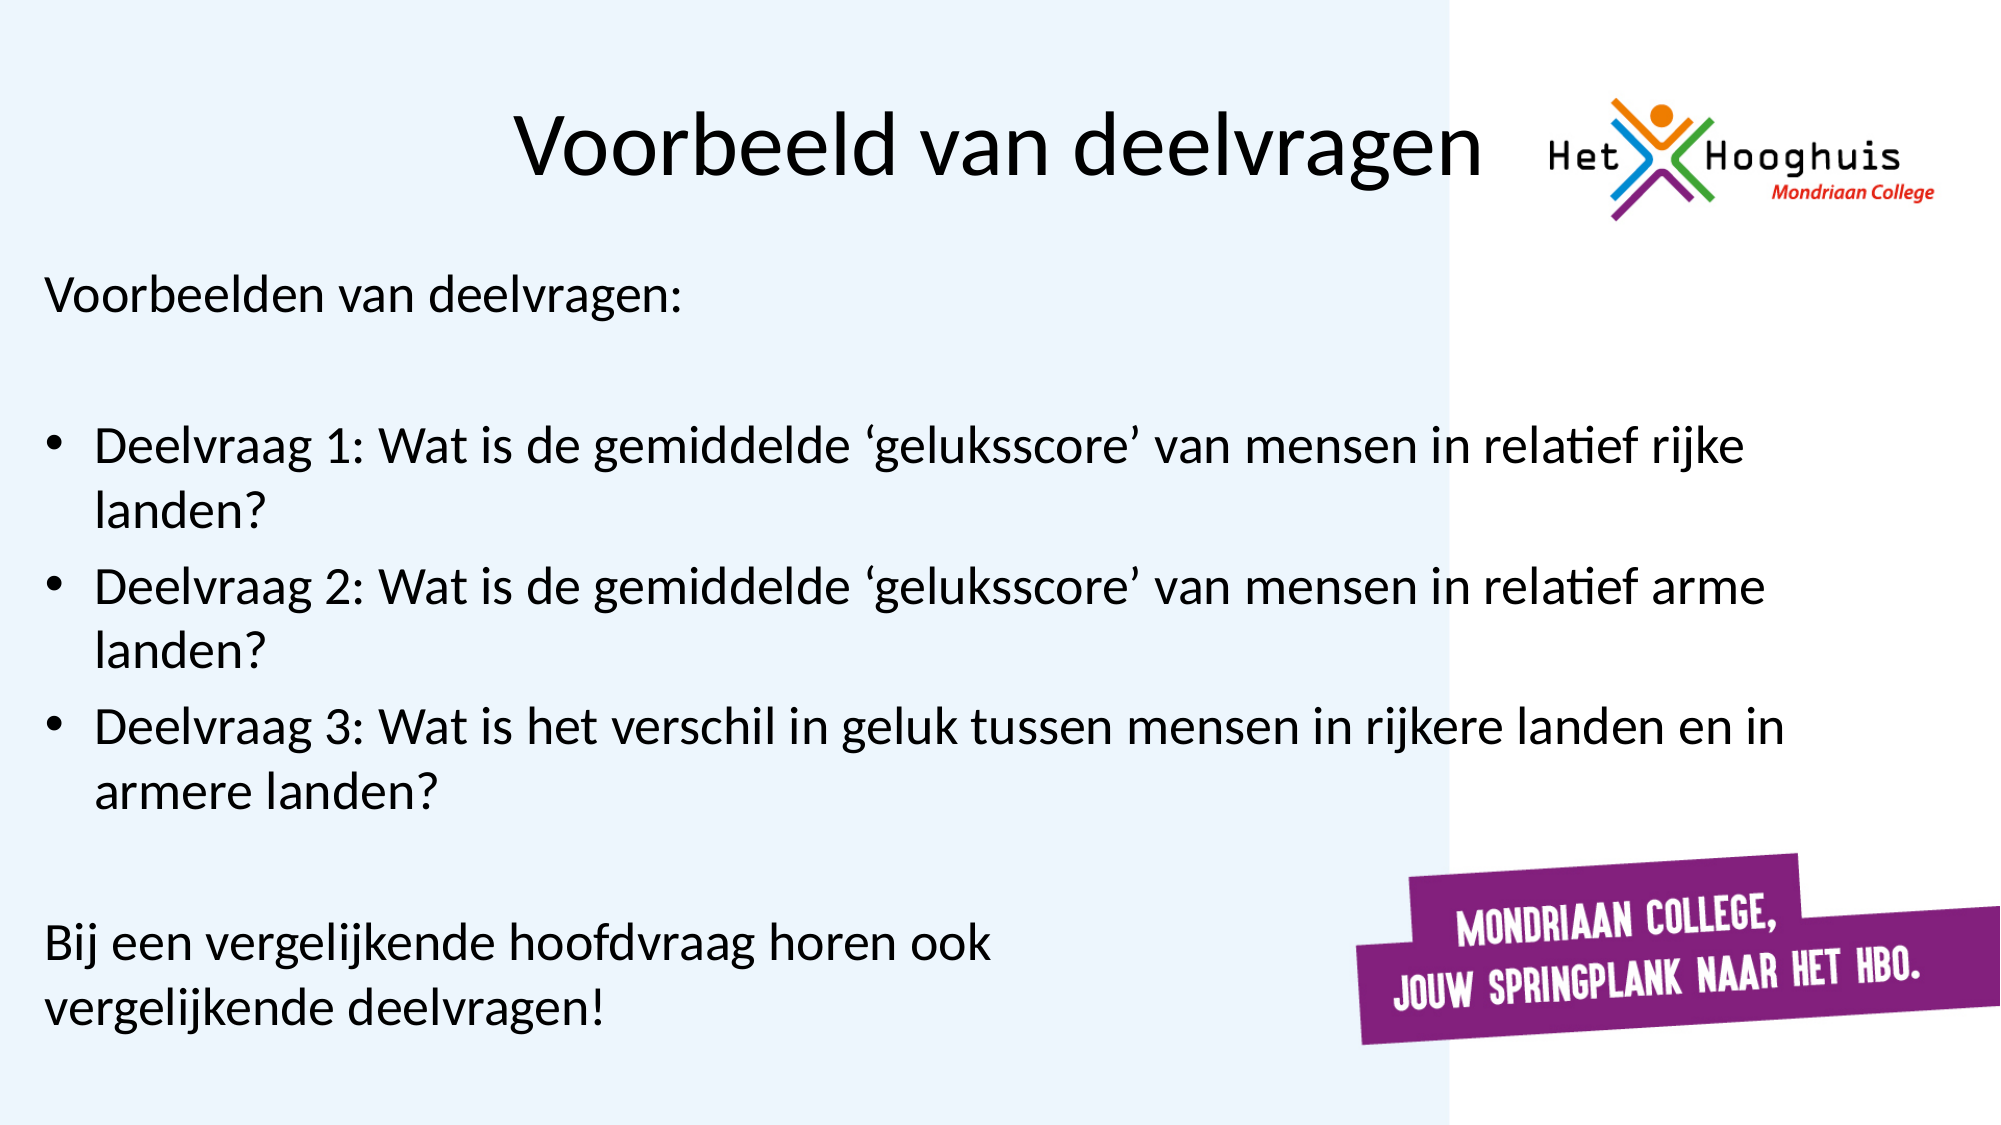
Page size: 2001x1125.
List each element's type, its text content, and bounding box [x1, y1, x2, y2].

title Voorbeeld van deelvragen [99, 45, 1900, 233]
picture [0, 0, 2000, 1125]
list Voorbeelden van deelvragen: Deelvraag 1: Wat is de gemiddelde ‘geluksscore’ van mensen in relatief rijke landen? Deelvraag 2: Wat is de gemiddelde ‘geluksscore’ van mensen in relatief arme landen? Deelvraag 3: Wat is het verschil in geluk tussen mensen in rijkere landen en in armere landen? Bij een vergelijkende hoofdvraag horen ook vergelijkende deelvragen! [29, 250, 1830, 1048]
